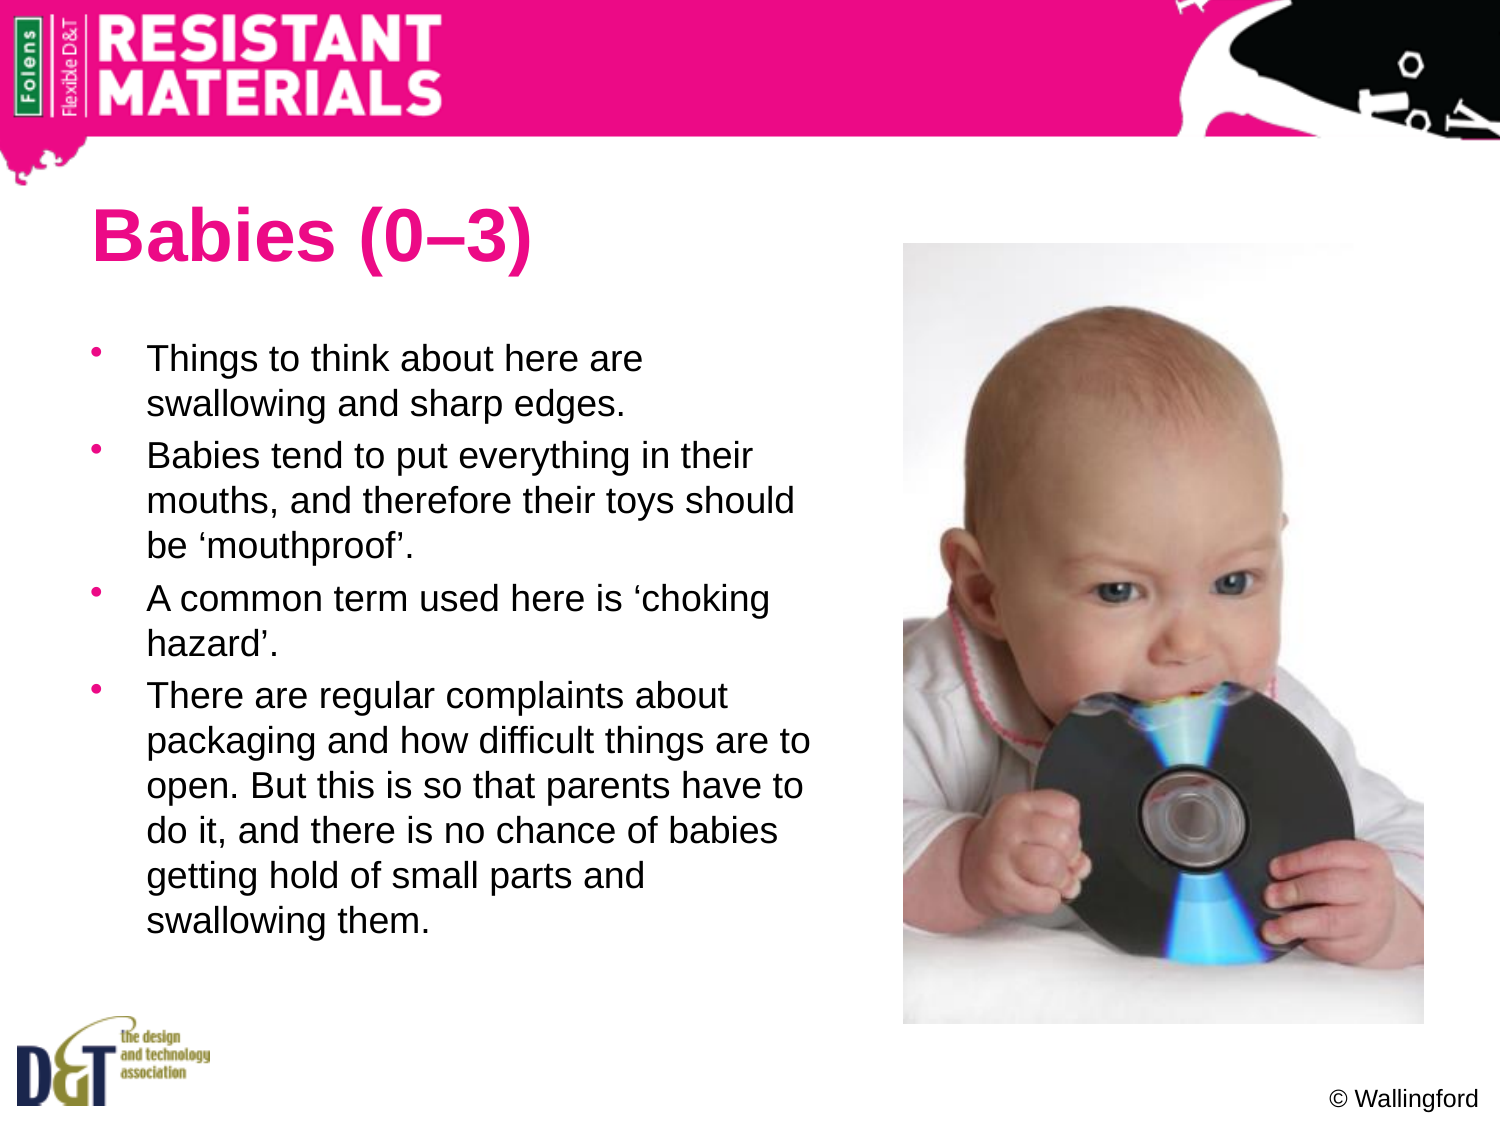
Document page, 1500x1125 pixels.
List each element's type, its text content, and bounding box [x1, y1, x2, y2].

picture [0, 0, 1500, 1125]
list Things to think about here are swallowing and sharp edges. Babies tend to put everything in their mouths, and therefore their toys should be ‘mouthproof’. A common term used here is ‘choking hazard’. There are regular complaints about packaging and how difficult things are to open. But this is so that parents have to do it, and there is no chance of babies getting hold of small parts and swallowing them. [75, 326, 833, 1000]
footer © Wallingford [1257, 1074, 1495, 1125]
title Babies (0–3) [76, 160, 1427, 301]
